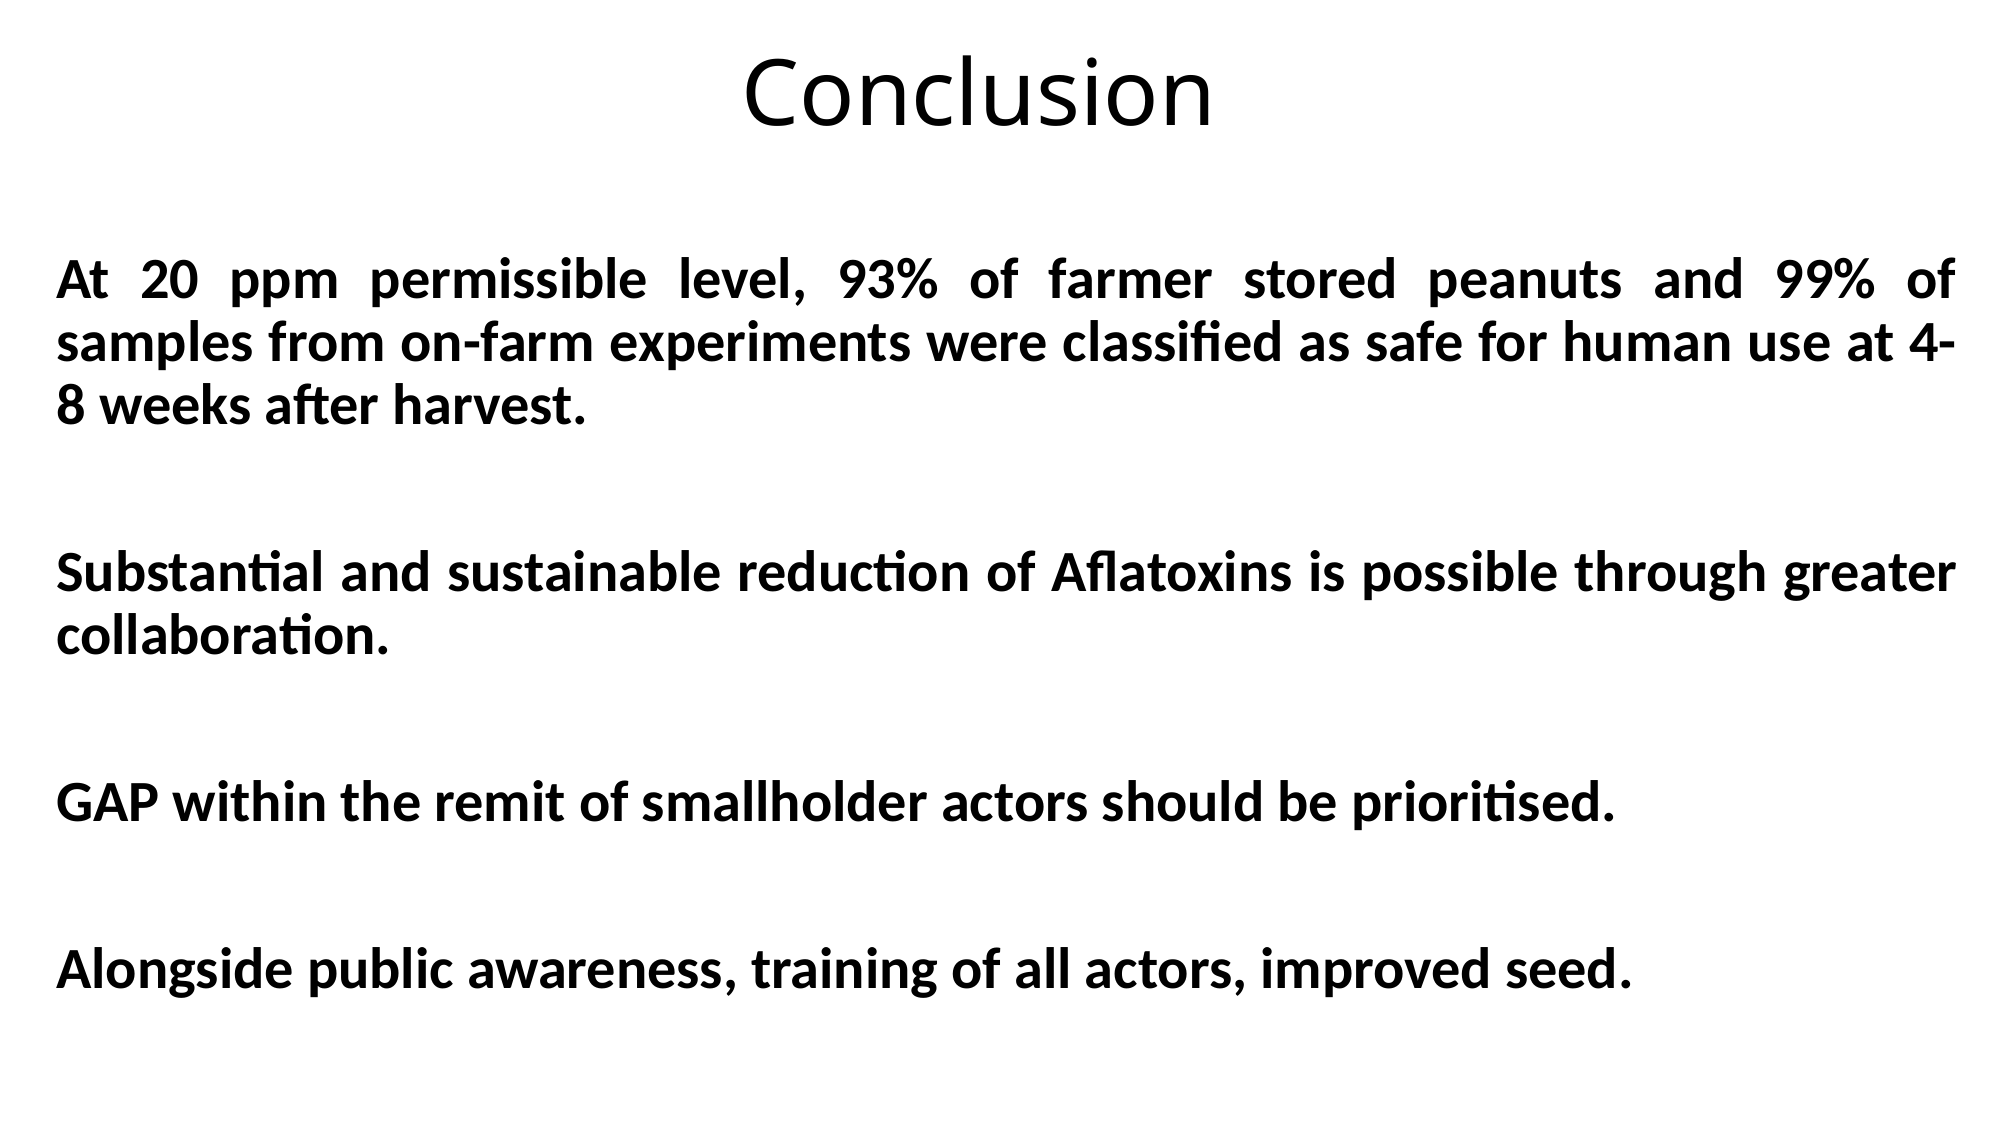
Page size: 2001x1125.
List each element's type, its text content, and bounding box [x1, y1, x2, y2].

list At 20 ppm permissible level, 93% of farmer stored peanuts and 99% of samples from on-farm experiments were classified as safe for human use at 4-8 weeks after harvest. Substantial and sustainable reduction of Aflatoxins is possible through greater collaboration. GAP within the remit of smallholder actors should be prioritised. Alongside public awareness, training of all actors, improved seed. [41, 149, 1973, 1104]
title Conclusion [41, 0, 1941, 149]
